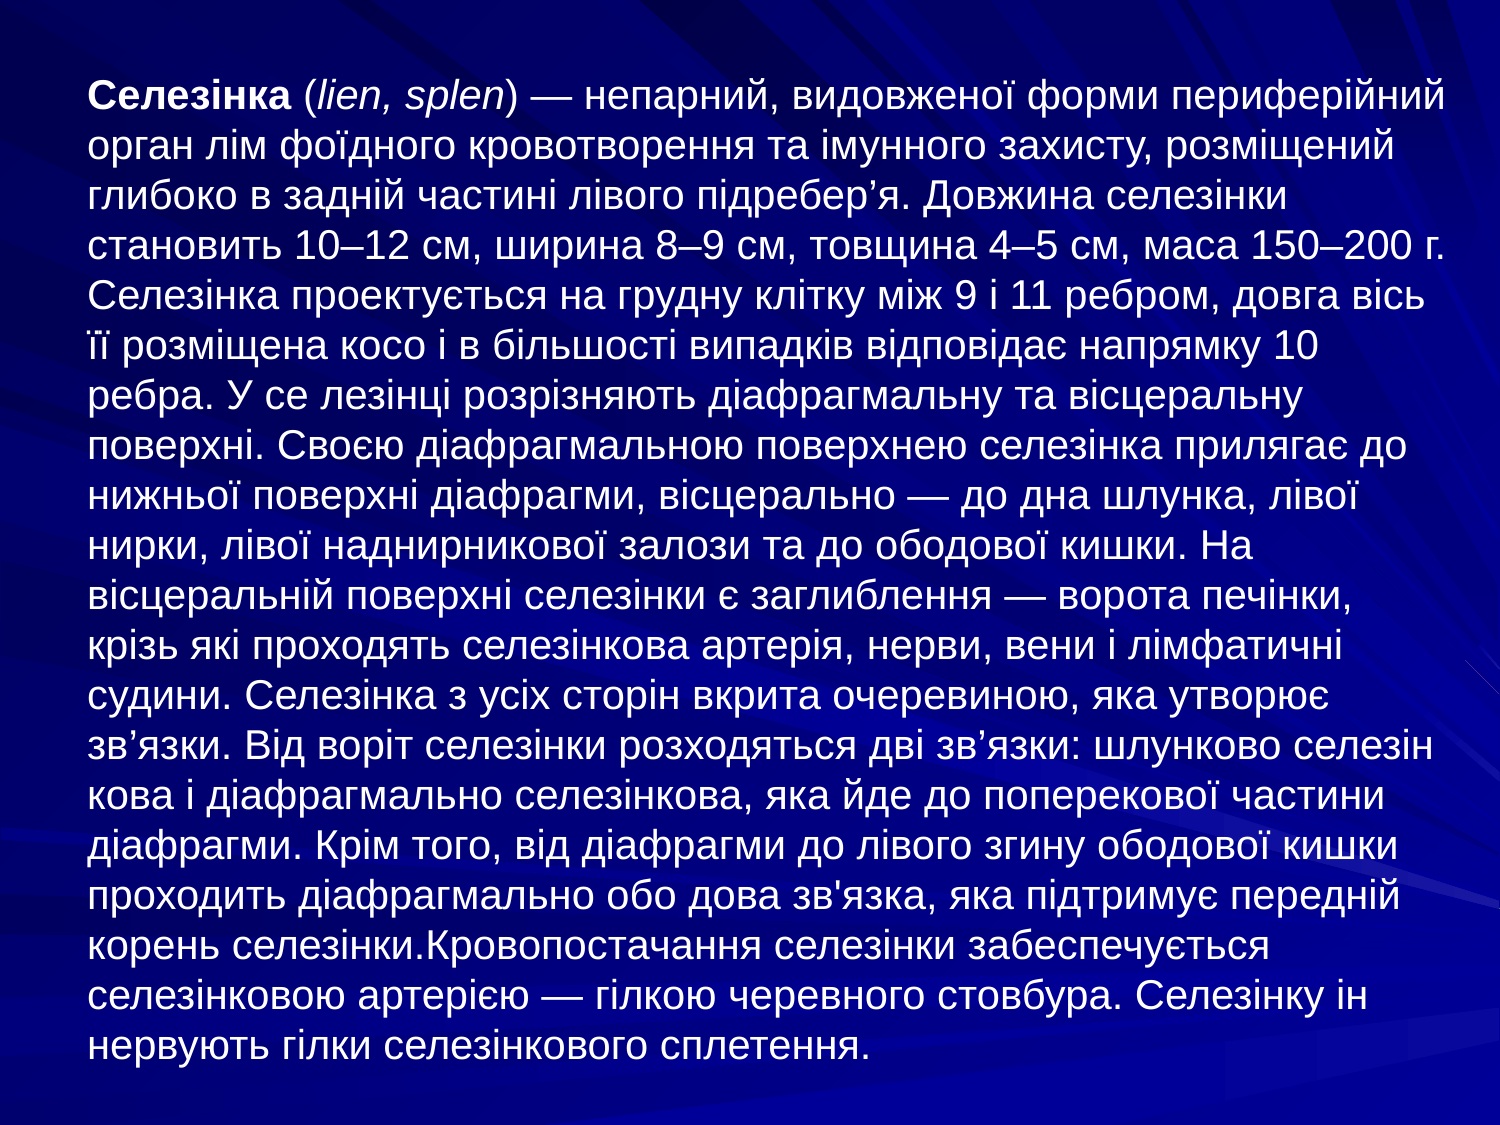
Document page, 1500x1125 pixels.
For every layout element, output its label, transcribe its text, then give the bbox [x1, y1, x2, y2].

text_box Селезінка (lien, splen) — непарний, видовженої форми периферійний орган лім фоїдного кровотворення та імунного захисту, розміщений глибоко в задній частині лівого підребер’я. Довжина селезінки становить 10–12 см, ширина 8–9 см, товщина 4–5 см, маса 150–200 г. Селезінка проектується на грудну клітку між 9 і 11 ребром, довга вісь її розміщена косо і в більшості випадків відповідає напрямку 10 ребра. У се лезінці розрізняють діафрагмальну та вісцеральну поверхні. Своєю діафрагмальною поверхнею селезінка прилягає до нижньої поверхні діафрагми, вісцерально — до дна шлунка, лівої нирки, лівої наднирникової залози та до ободової кишки. На вісцеральній поверхні селезінки є заглиблення — ворота печінки, крізь які проходять селезінкова артерія, нерви, вени і лімфатичні судини. Селезінка з усіх сторін вкрита очеревиною, яка утворює зв’язки. Від воріт селезінки розходяться дві зв’язки: шлунково селезін кова і діафрагмально селезінкова, яка йде до поперекової частини діафрагми. Крім того, від діафрагми до лівого згину ободової кишки проходить діафрагмально обо дова зв'язка, яка підтримує передній корень селезінки.Кровопостачання селезінки забеспечується селезінковою артерією — гілкою черевного стовбура. Селезінку ін нервують гілки селезінкового сплетення. [72, 60, 1468, 1076]
